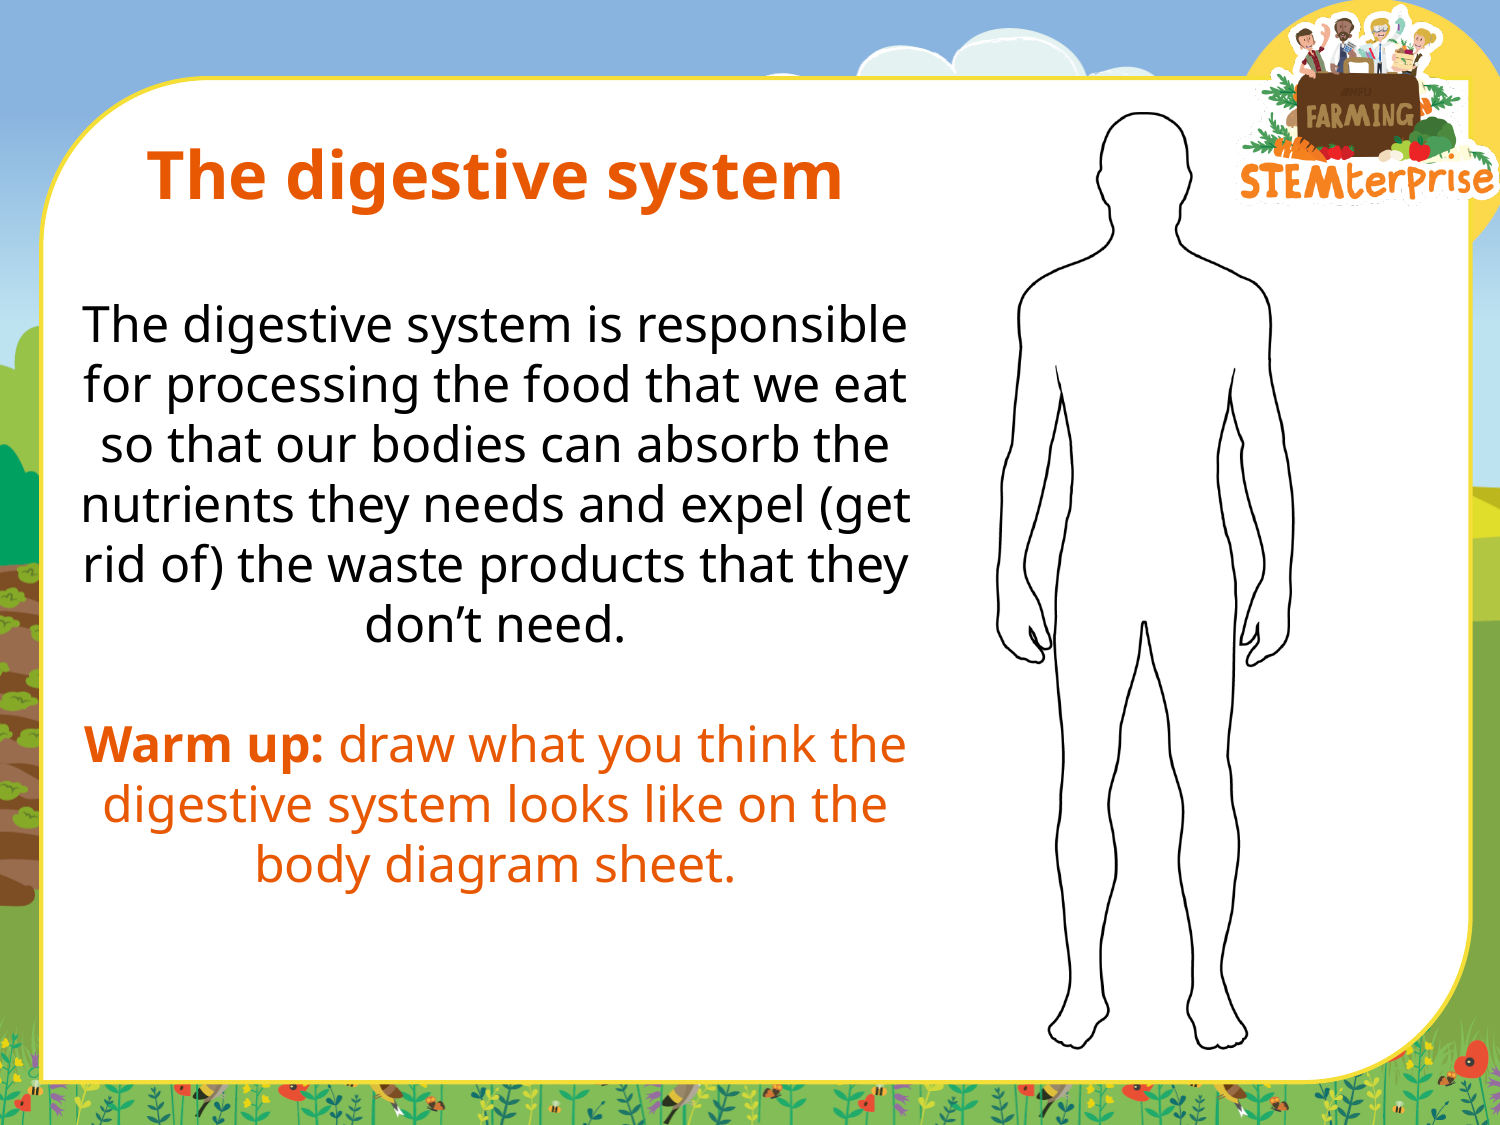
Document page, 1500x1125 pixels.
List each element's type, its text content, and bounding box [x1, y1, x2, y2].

picture [0, 0, 1500, 1125]
text_box [39, 75, 1473, 1085]
text_box The digestive system The digestive system is responsible for processing the food that we eat so that our bodies can absorb the nutrients they needs and expel (get rid of) the waste products that they don’t need. Warm up: draw what you think the digestive system looks like on the body diagram sheet. [64, 125, 928, 980]
